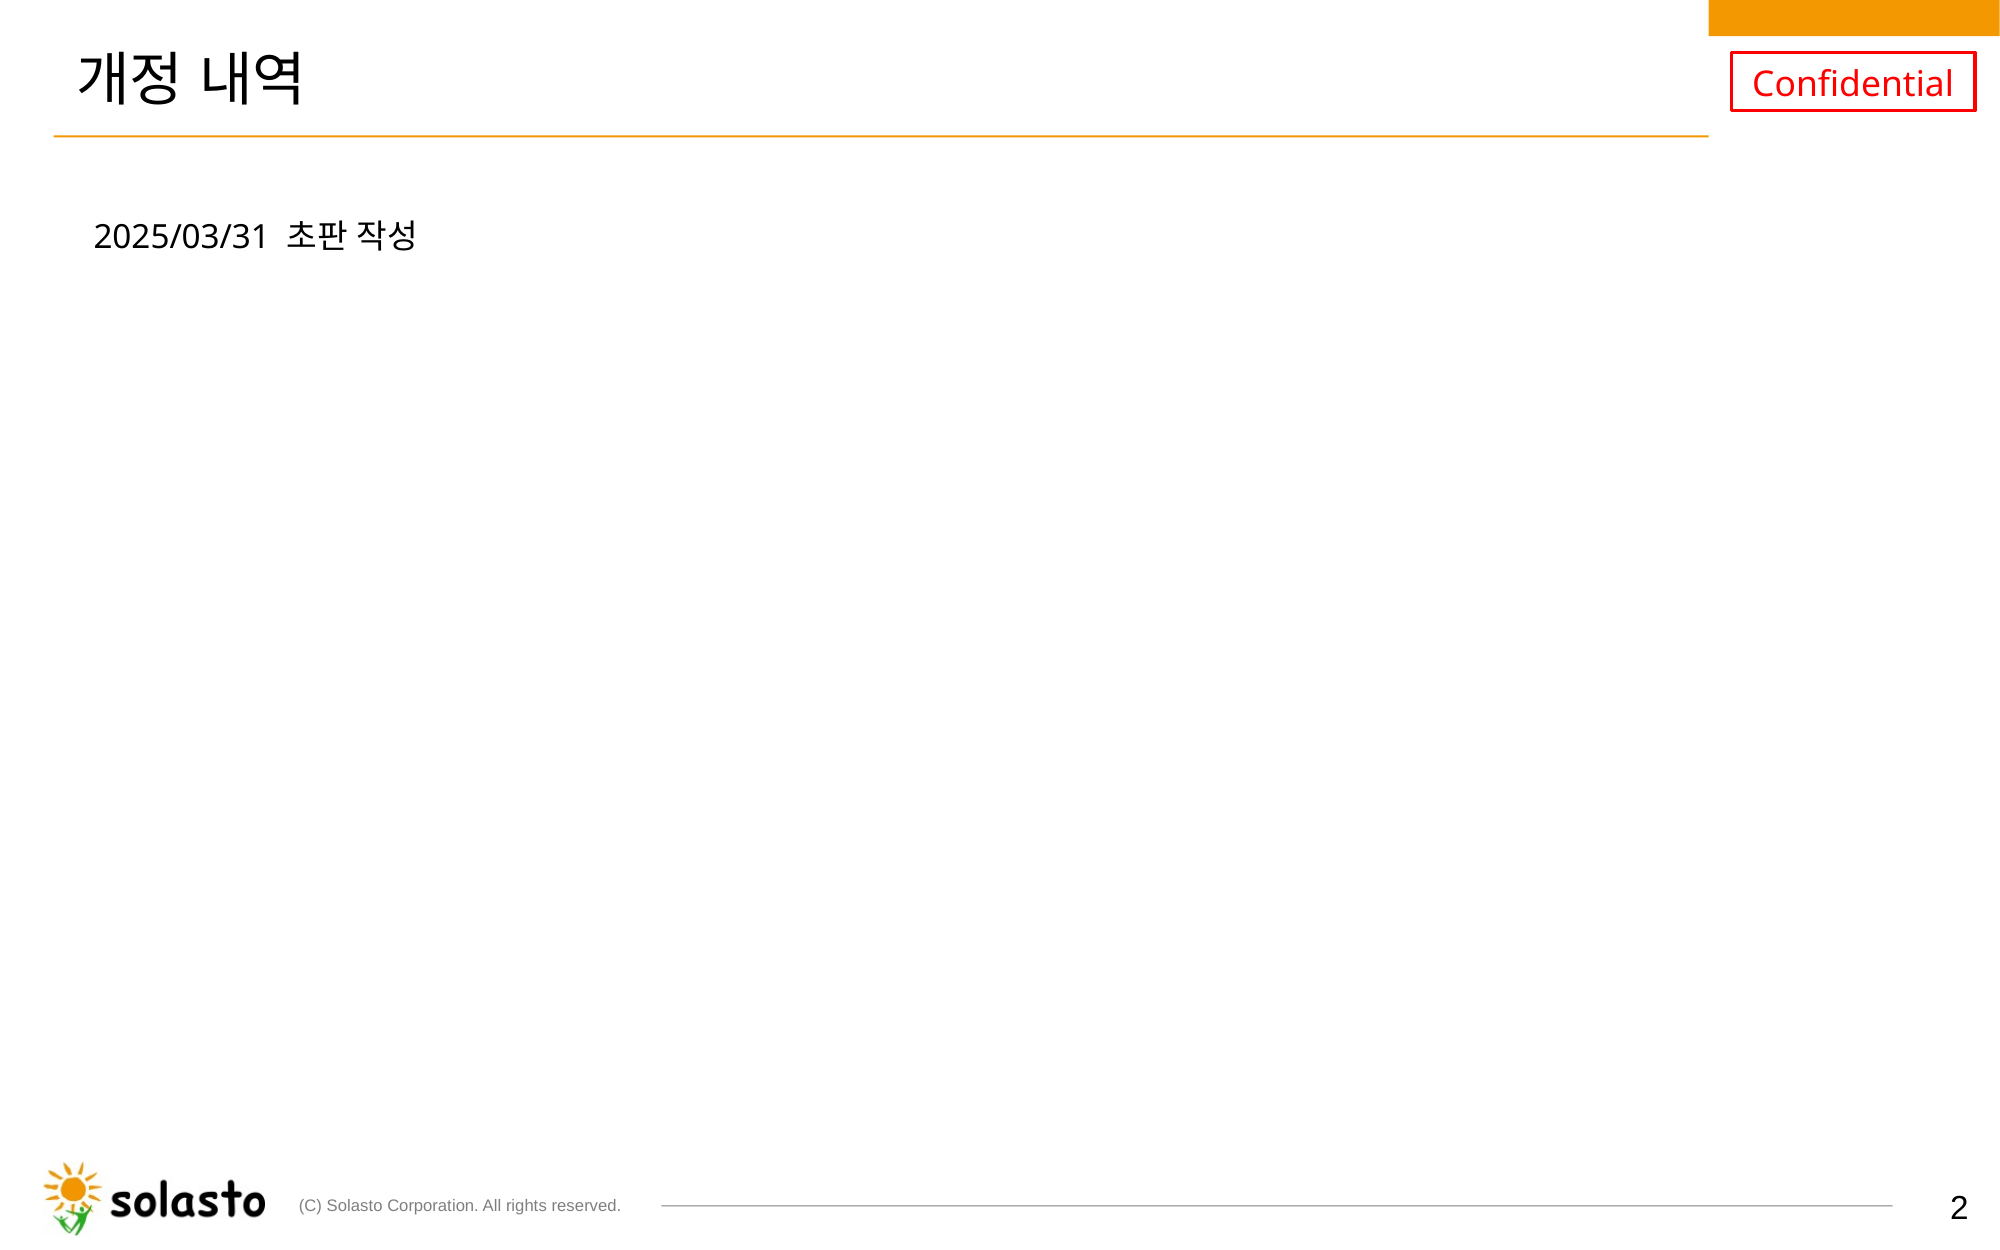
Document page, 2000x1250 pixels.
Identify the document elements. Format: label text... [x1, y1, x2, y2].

title 개정 내역 [61, 34, 1709, 121]
text_box 2025/03/31 초판 작성 [78, 187, 1886, 1003]
picture [43, 1161, 265, 1238]
